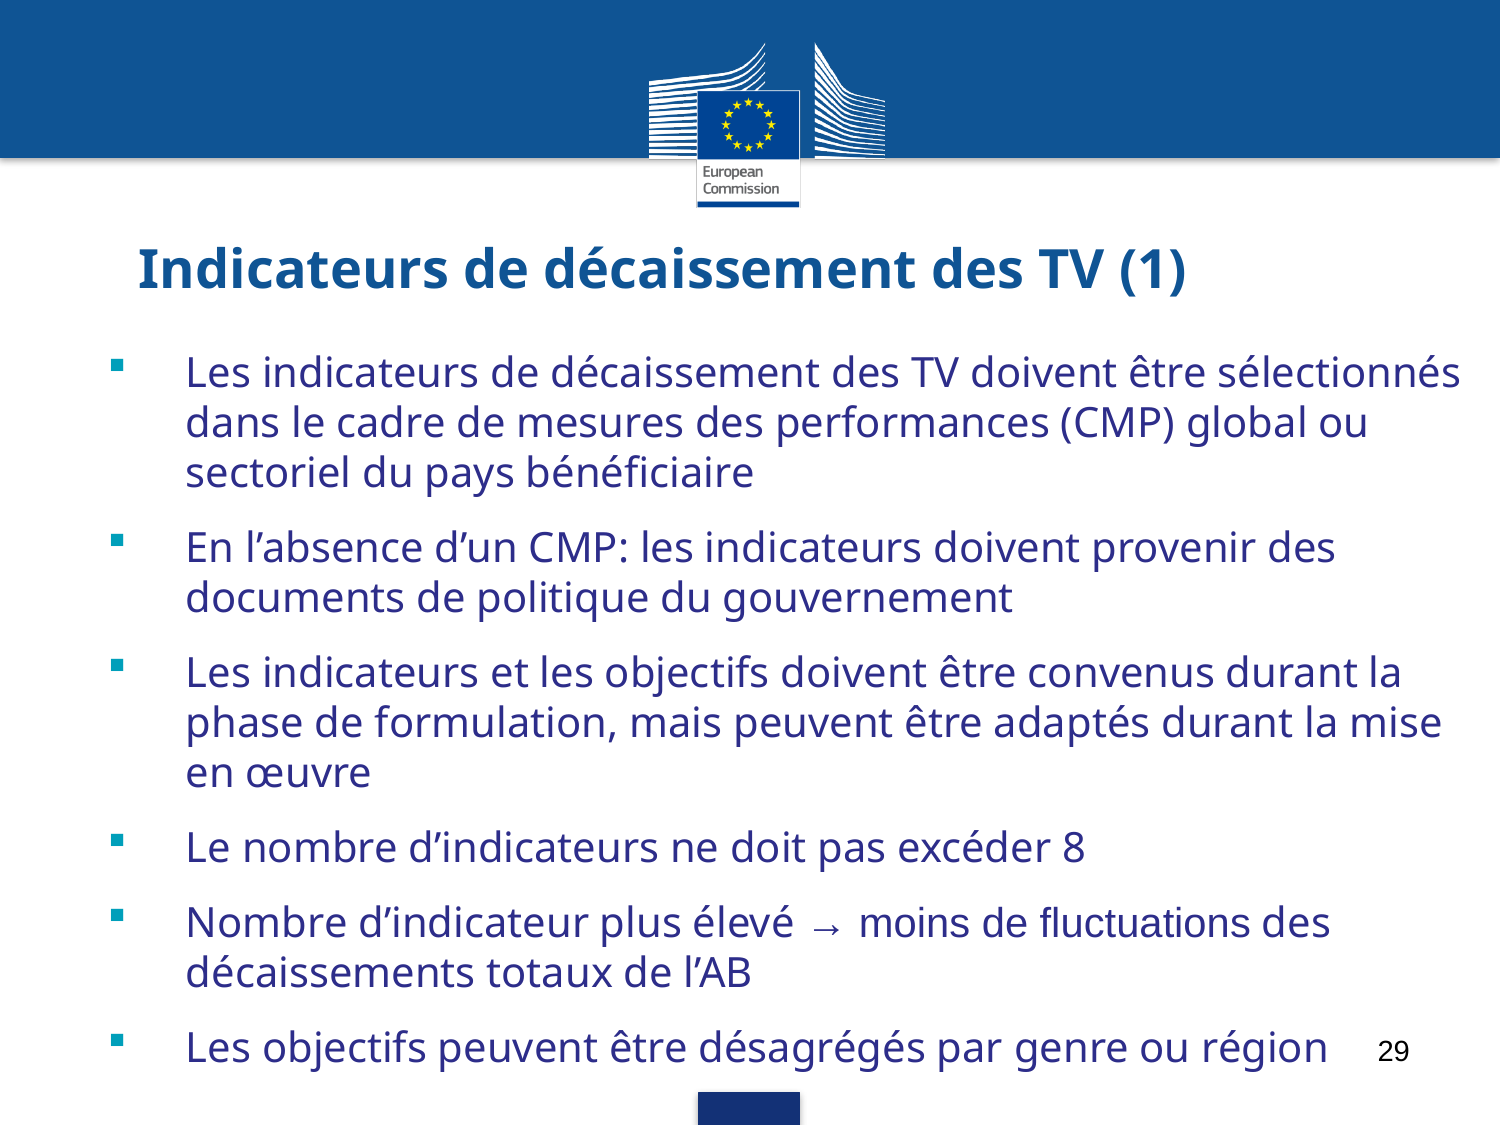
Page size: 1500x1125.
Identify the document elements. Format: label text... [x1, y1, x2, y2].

picture [649, 42, 885, 208]
list Les indicateurs de décaissement des TV doivent être sélectionnés dans le cadre de mesures des performances (CMP) global ou sectoriel du pays bénéficiaire En l’absence d’un CMP: les indicateurs doivent provenir des documents de politique du gouvernement Les indicateurs et les objectifs doivent être convenus durant la phase de formulation, mais peuvent être adaptés durant la mise en œuvre Le nombre d’indicateurs ne doit pas excéder 8 Nombre d’indicateur plus élevé → moins de fluctuations des décaissements totaux de l’AB Les objectifs peuvent être désagrégés par genre ou région [17, 337, 1483, 1083]
slide_number 29 [1074, 1024, 1425, 1103]
title Indicateurs de décaissement des TV (1) [64, 219, 1416, 315]
